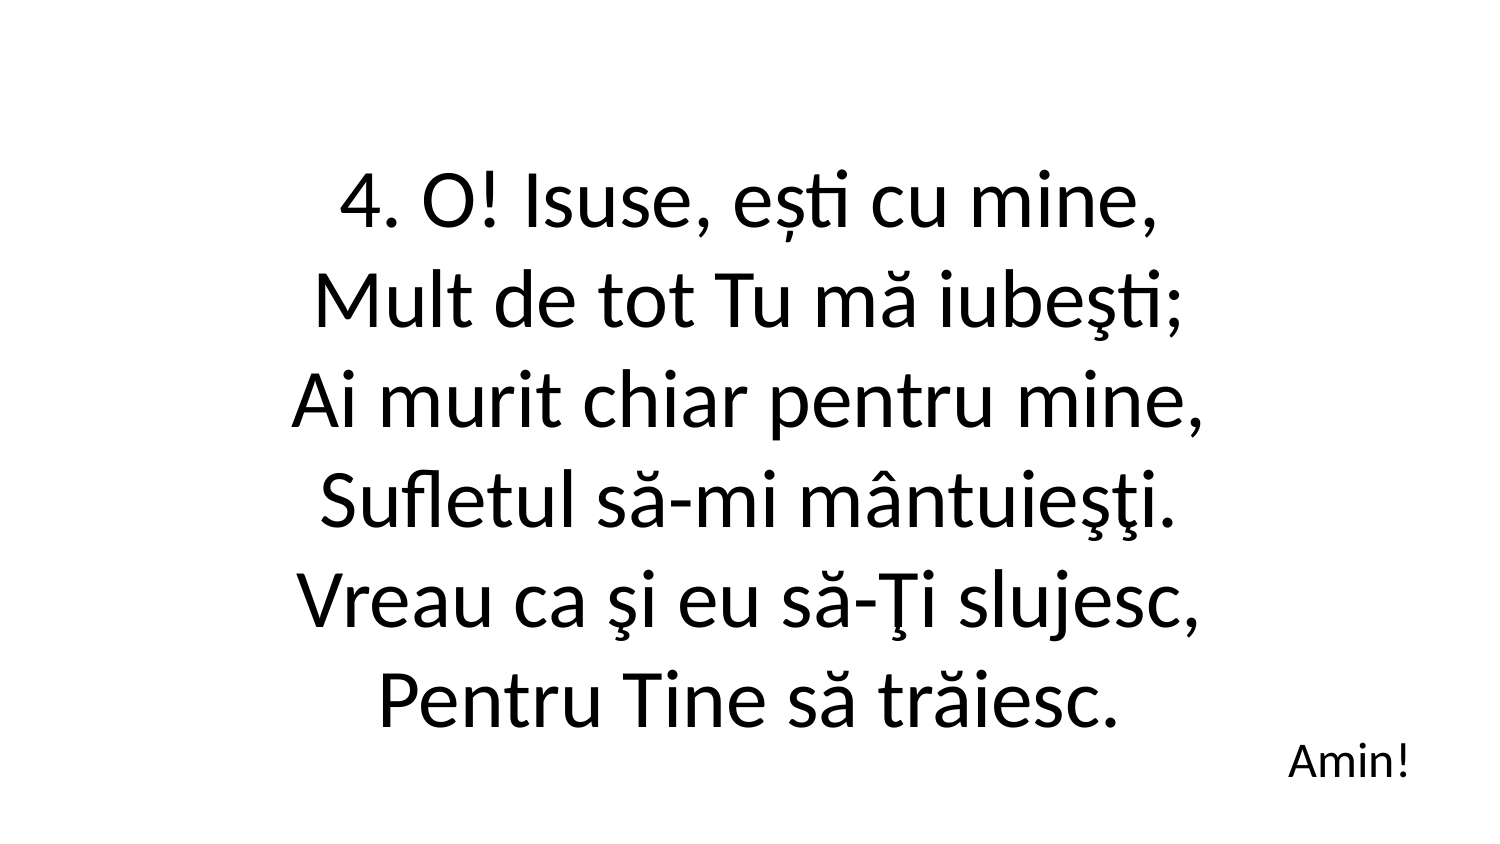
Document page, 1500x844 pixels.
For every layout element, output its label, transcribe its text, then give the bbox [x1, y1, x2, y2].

text_box Amin! [1273, 674, 1427, 795]
text_box 4. O! Isuse, ești cu mine, Mult de tot Tu mă iubeşti; Ai murit chiar pentru mine, Sufletul să-mi mântuieşţi. Vreau ca şi eu să-Ţi slujesc, Pentru Tine să trăiesc. [277, 92, 1223, 752]
